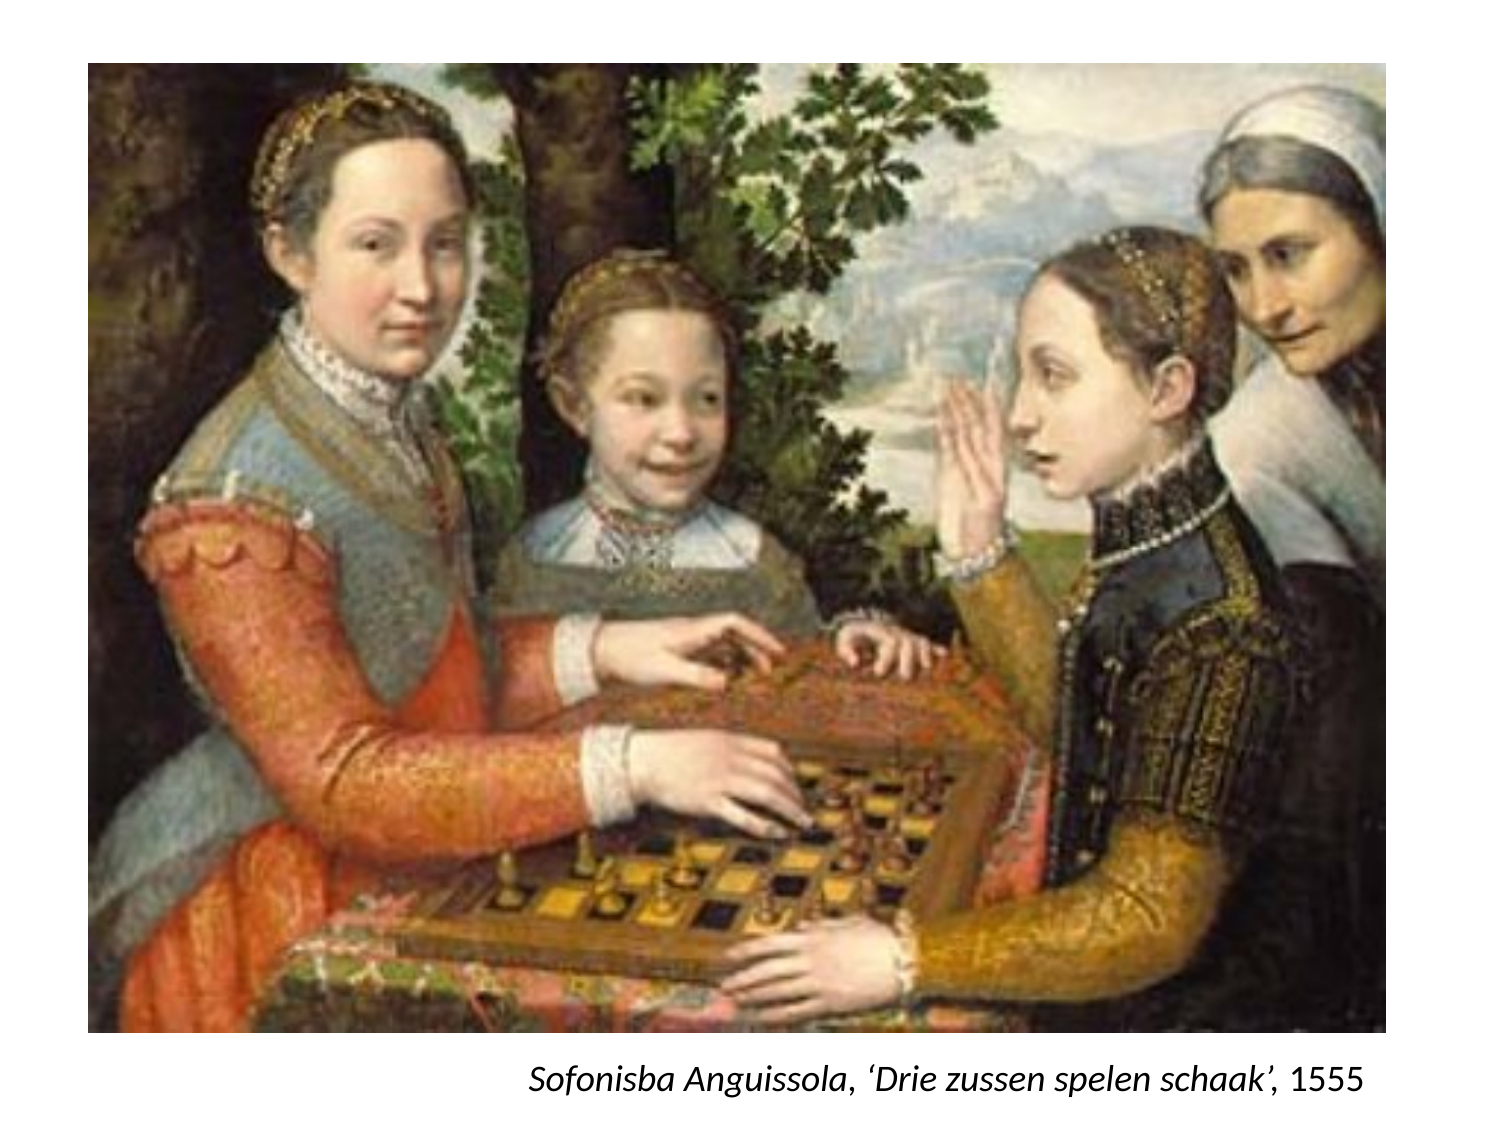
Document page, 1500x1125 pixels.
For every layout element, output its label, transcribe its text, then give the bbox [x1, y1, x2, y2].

text_box Sofonisba Anguissola, ‘Drie zussen spelen schaak’, 1555 [513, 1046, 1424, 1107]
picture [88, 63, 1387, 1033]
